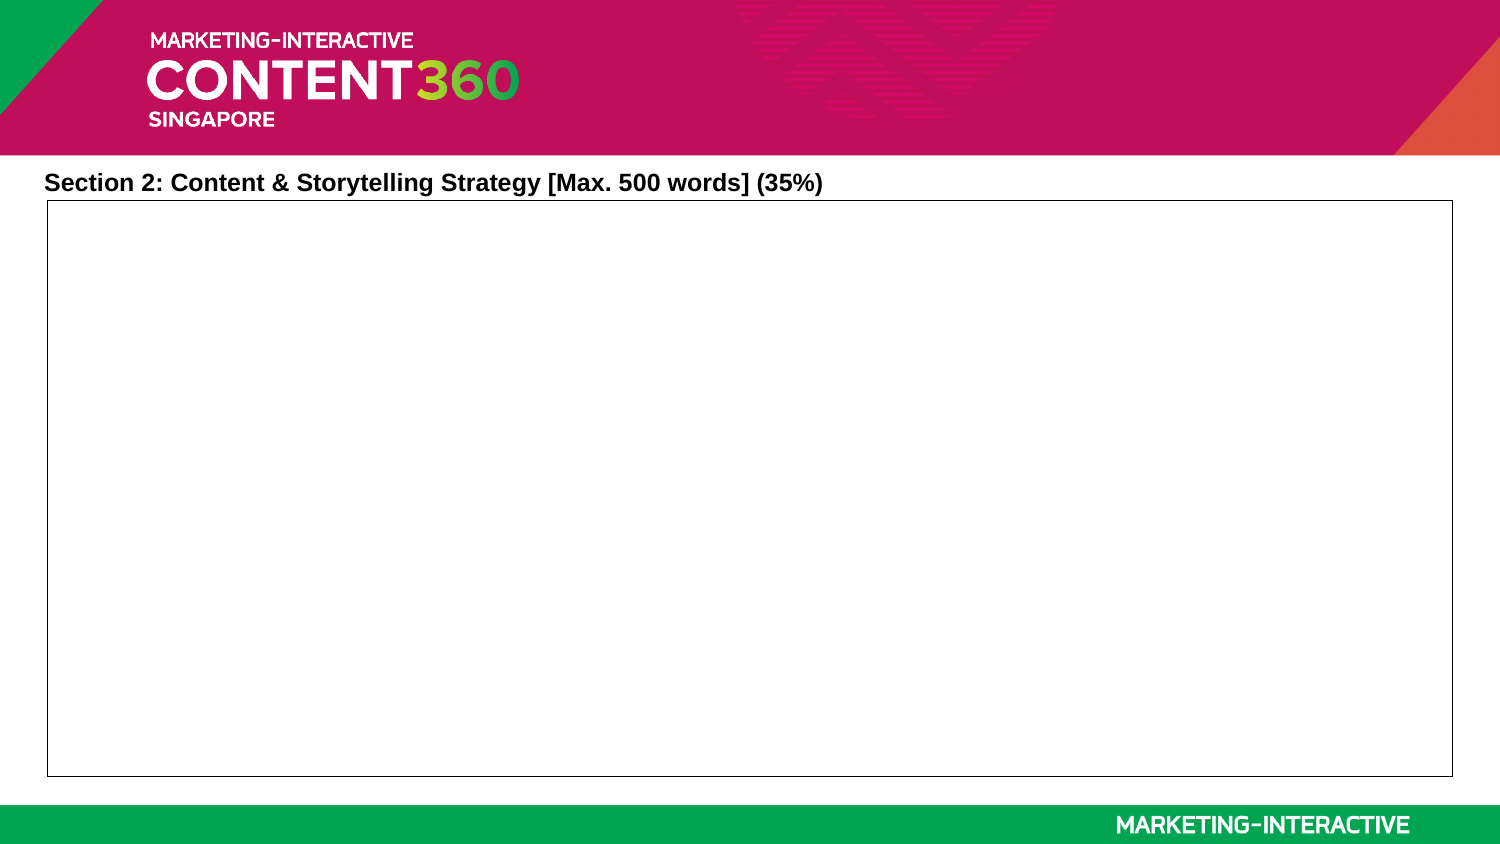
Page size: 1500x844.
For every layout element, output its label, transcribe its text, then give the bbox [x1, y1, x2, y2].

text_box Section 2: Content & Storytelling Strategy [Max. 500 words] (35%) [29, 150, 875, 213]
picture [0, 0, 1500, 844]
text_box [47, 200, 1453, 777]
